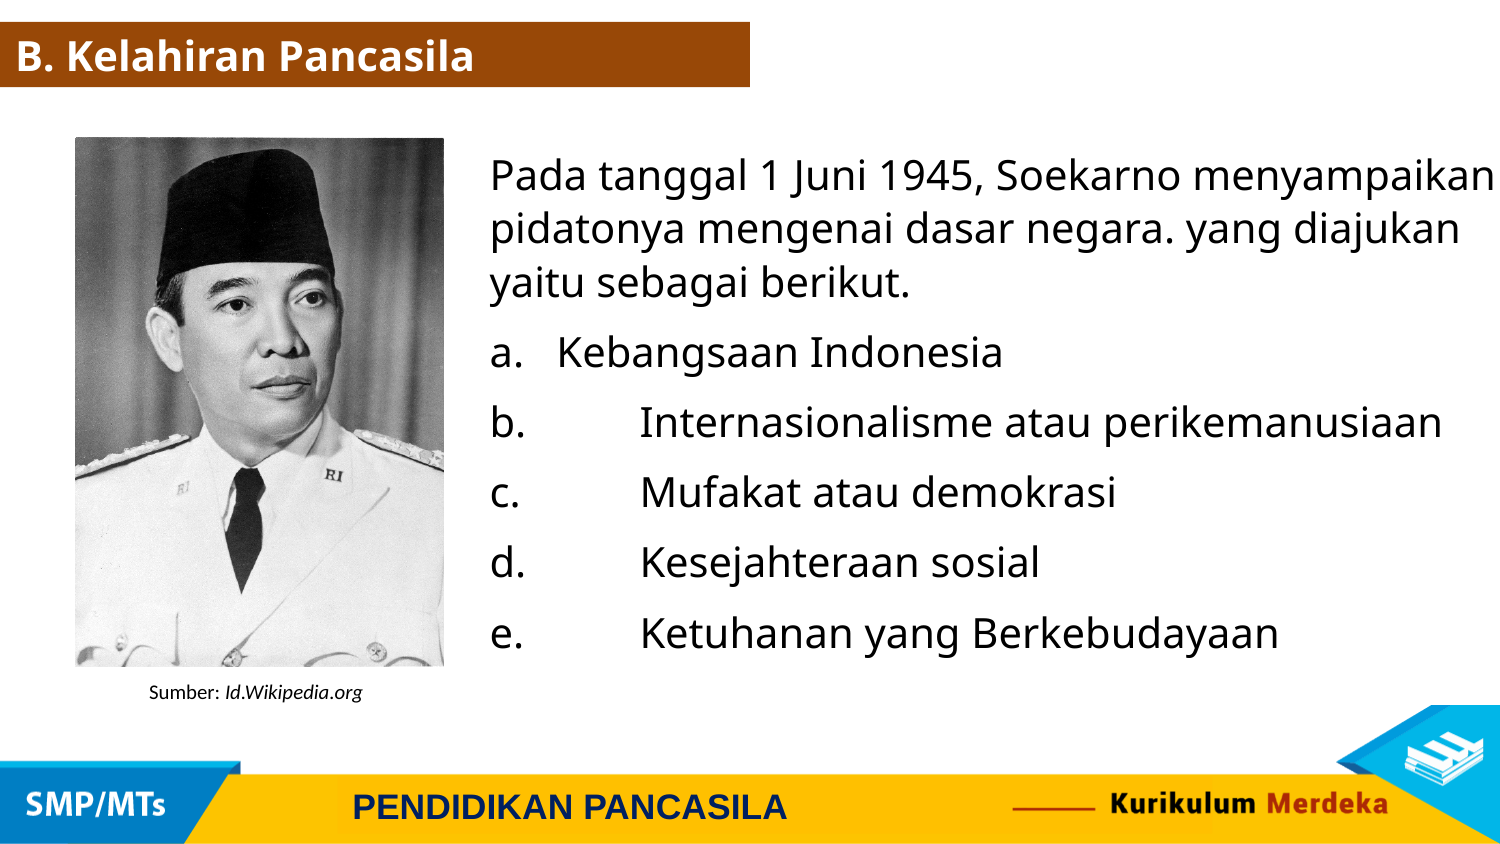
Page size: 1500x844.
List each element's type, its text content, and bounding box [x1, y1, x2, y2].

text_box B. Kelahiran Pancasila [0, 20, 752, 89]
text_box Sumber: Id.Wikipedia.org [134, 676, 385, 704]
picture [74, 137, 445, 667]
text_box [0, 705, 1500, 844]
text_box Pada tanggal 1 Juni 1945, Soekarno menyampaikan pidatonya mengenai dasar negara. yang diajukan yaitu sebagai berikut. a. Kebangsaan Indonesia b. Internasionalisme atau perikemanusiaan c. Mufakat atau demokrasi d. Kesejahteraan sosial e. Ketuhanan yang Berkebudayaan [445, 137, 1500, 664]
